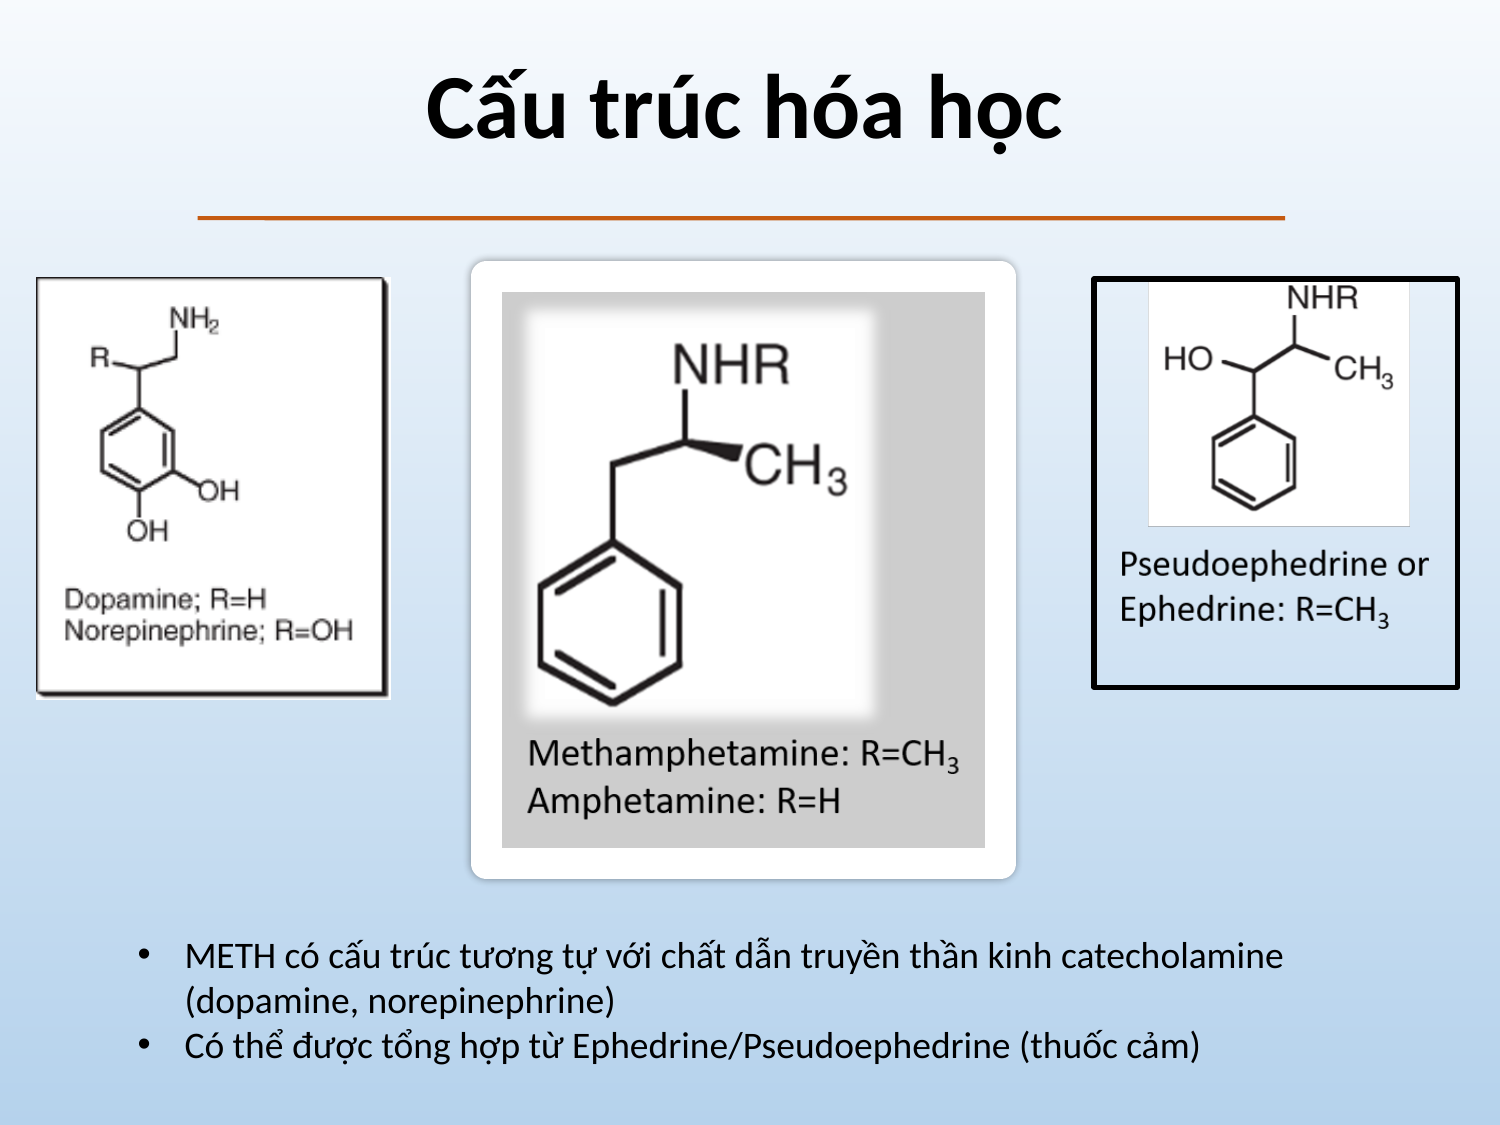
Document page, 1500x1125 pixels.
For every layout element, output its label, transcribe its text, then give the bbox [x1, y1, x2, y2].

picture [501, 292, 986, 848]
text_box METH có cấu trúc tương tự với chất dẫn truyền thần kinh catecholamine (dopamine, norepinephrine) Có thể được tổng hợp từ Ephedrine/Pseudoephedrine (thuốc cảm) [122, 923, 1377, 1075]
picture [35, 277, 391, 700]
title Cấu trúc hóa học [55, 0, 1436, 219]
picture [1096, 281, 1455, 685]
